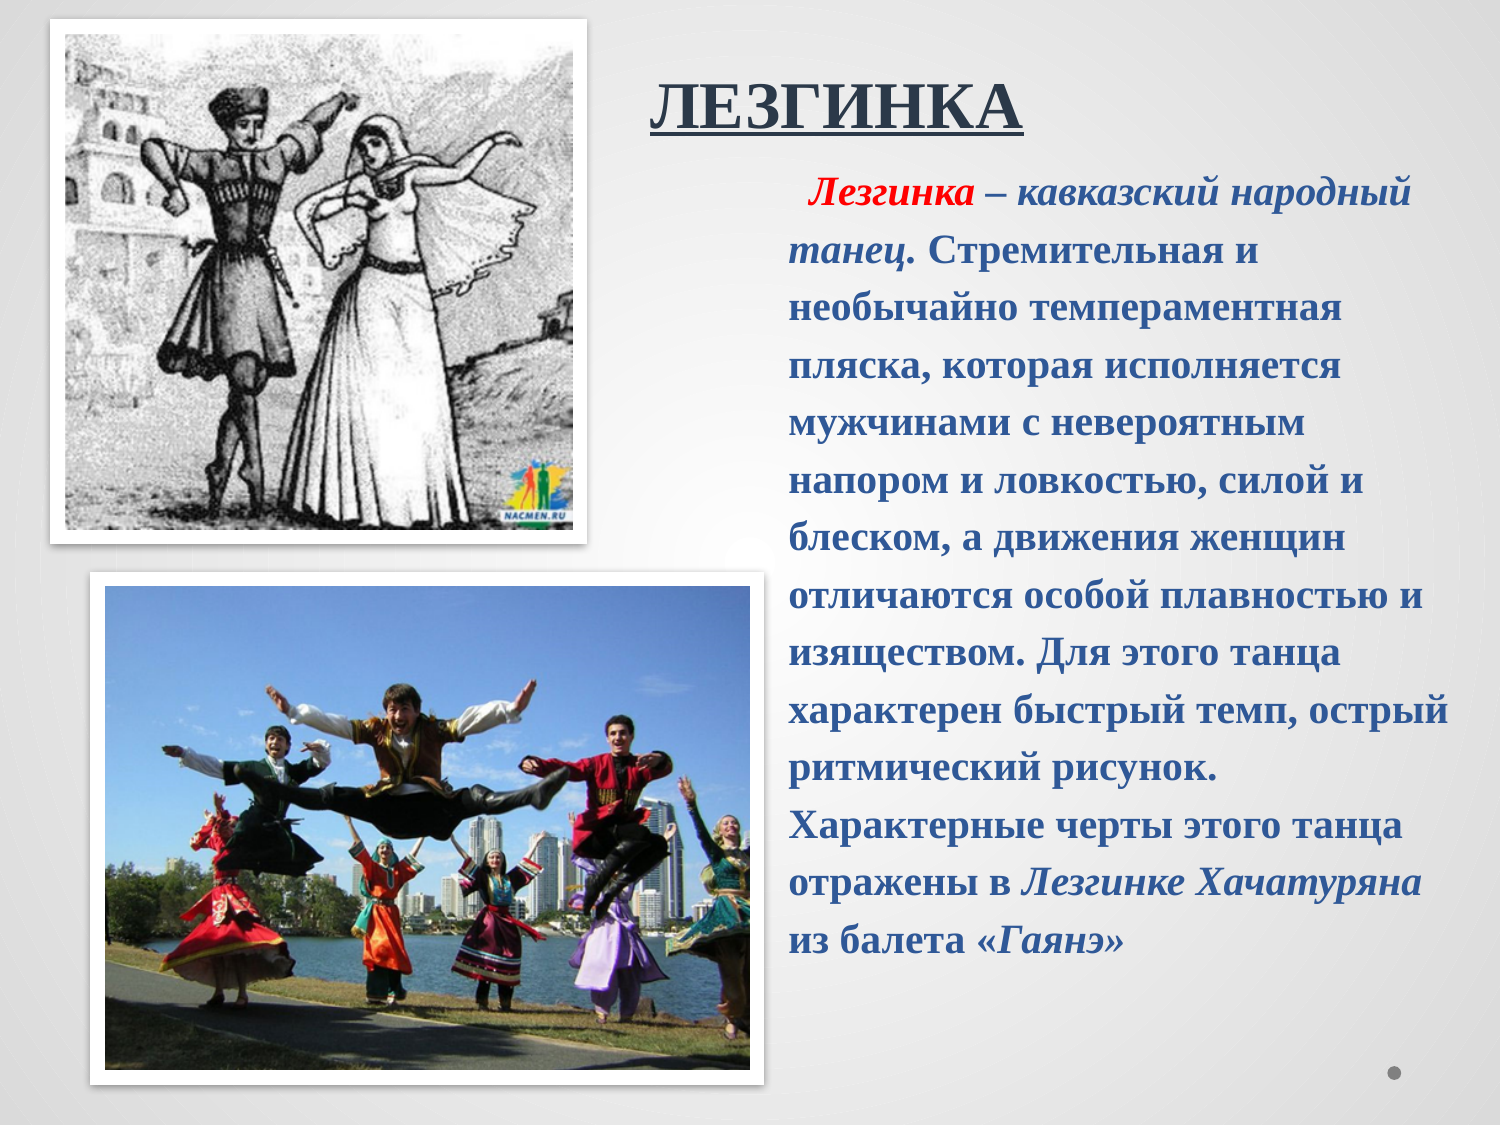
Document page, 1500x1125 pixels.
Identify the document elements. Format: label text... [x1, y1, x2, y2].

text_box Лезгинка – кавказский народный танец. Стремительная и необычайно темпераментная пляска, которая исполняется мужчинами с невероятным напором и ловкостью, силой и блеском, а движения женщин отличаются особой плавностью и изяществом. Для этого танца характерен быстрый темп, острый ритмический рисунок. Характерные черты этого танца отражены в Лезгинке Хачатуряна из балета «Гаянэ» [773, 149, 1483, 1094]
text_box ЛЕЗГИНКА [75, 0, 1425, 149]
picture [104, 585, 751, 1071]
picture [64, 33, 573, 531]
